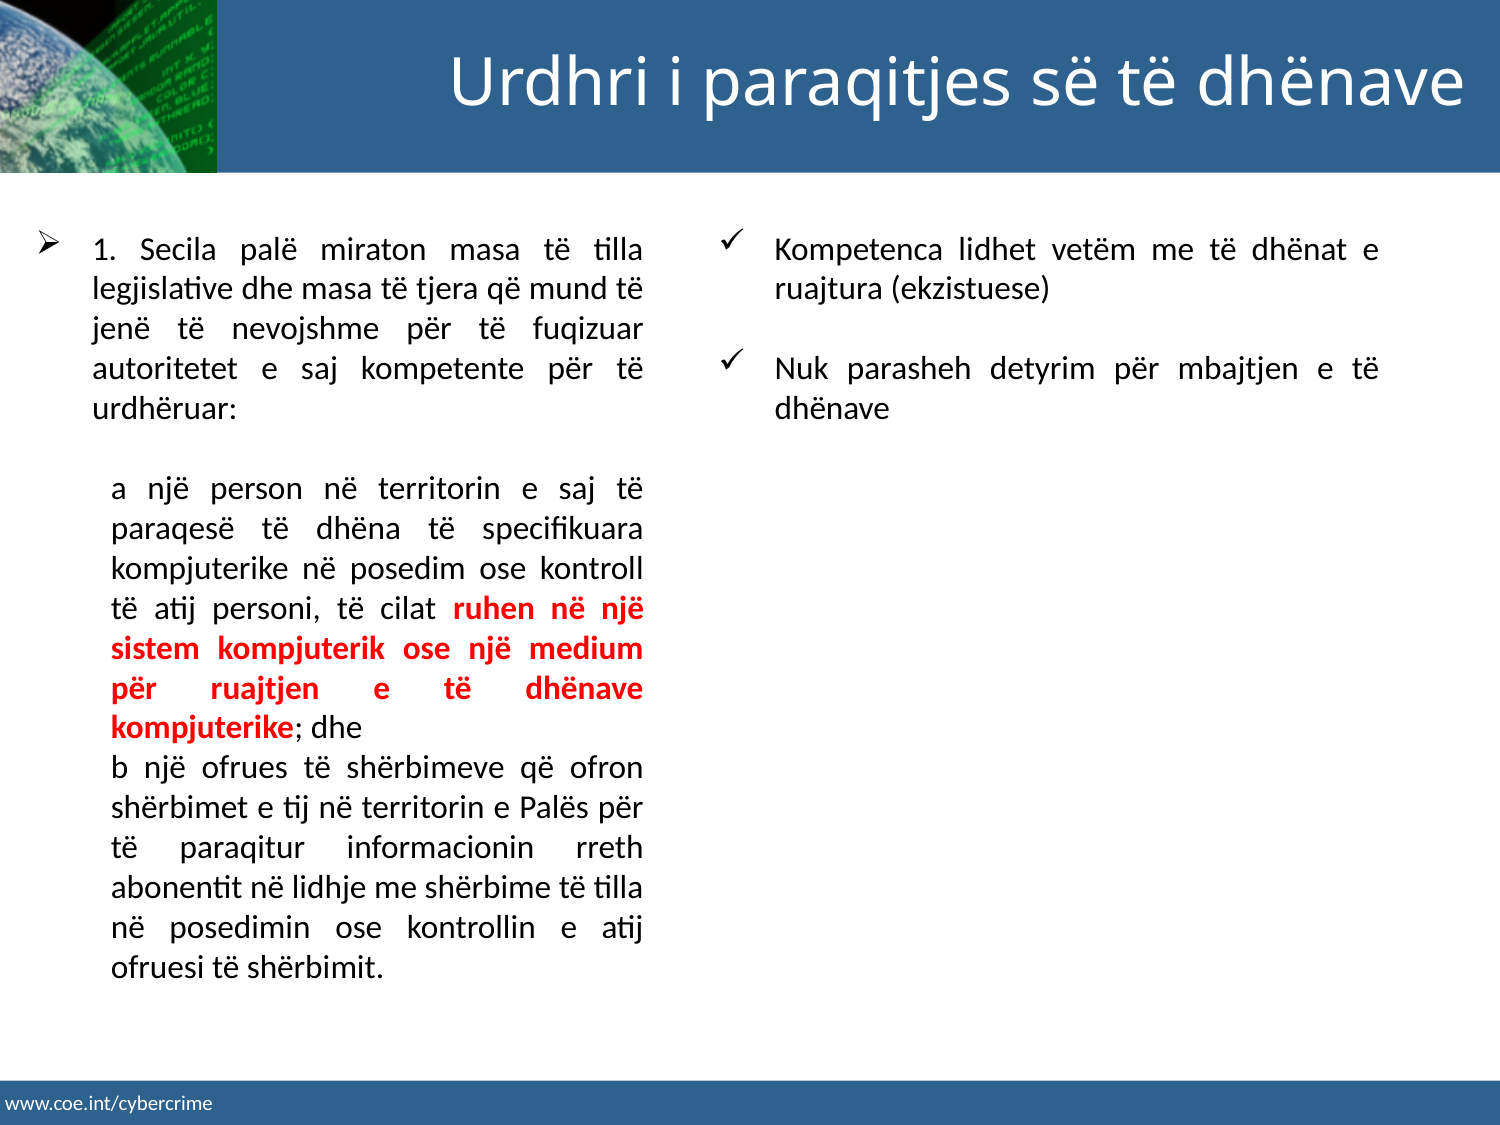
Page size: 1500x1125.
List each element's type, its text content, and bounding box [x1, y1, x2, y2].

text_box Kompetenca lidhet vetëm me të dhënat e ruajtura (ekzistuese) Nuk parasheh detyrim për mbajtjen e të dhënave [703, 219, 1395, 434]
text_box Urdhri i paraqitjes së të dhënave [230, 31, 1483, 126]
picture [0, 0, 217, 173]
text_box 1. Secila palë miraton masa të tilla legjislative dhe masa të tjera që mund të jenë të nevojshme për të fuqizuar autoritetet e saj kompetente për të urdhëruar: a një person në territorin e saj të paraqesë të dhëna të specifikuara kompjuterike në posedim ose kontroll të atij personi, të cilat ruhen në një sistem kompjuterik ose një medium për ruajtjen e të dhënave kompjuterike; dhe b një ofrues të shërbimeve që ofron shërbimet e tij në territorin e Palës për të paraqitur informacionin rreth abonentit në lidhje me shërbime të tilla në posedimin ose kontrollin e atij ofruesi të shërbimit. [21, 219, 660, 993]
